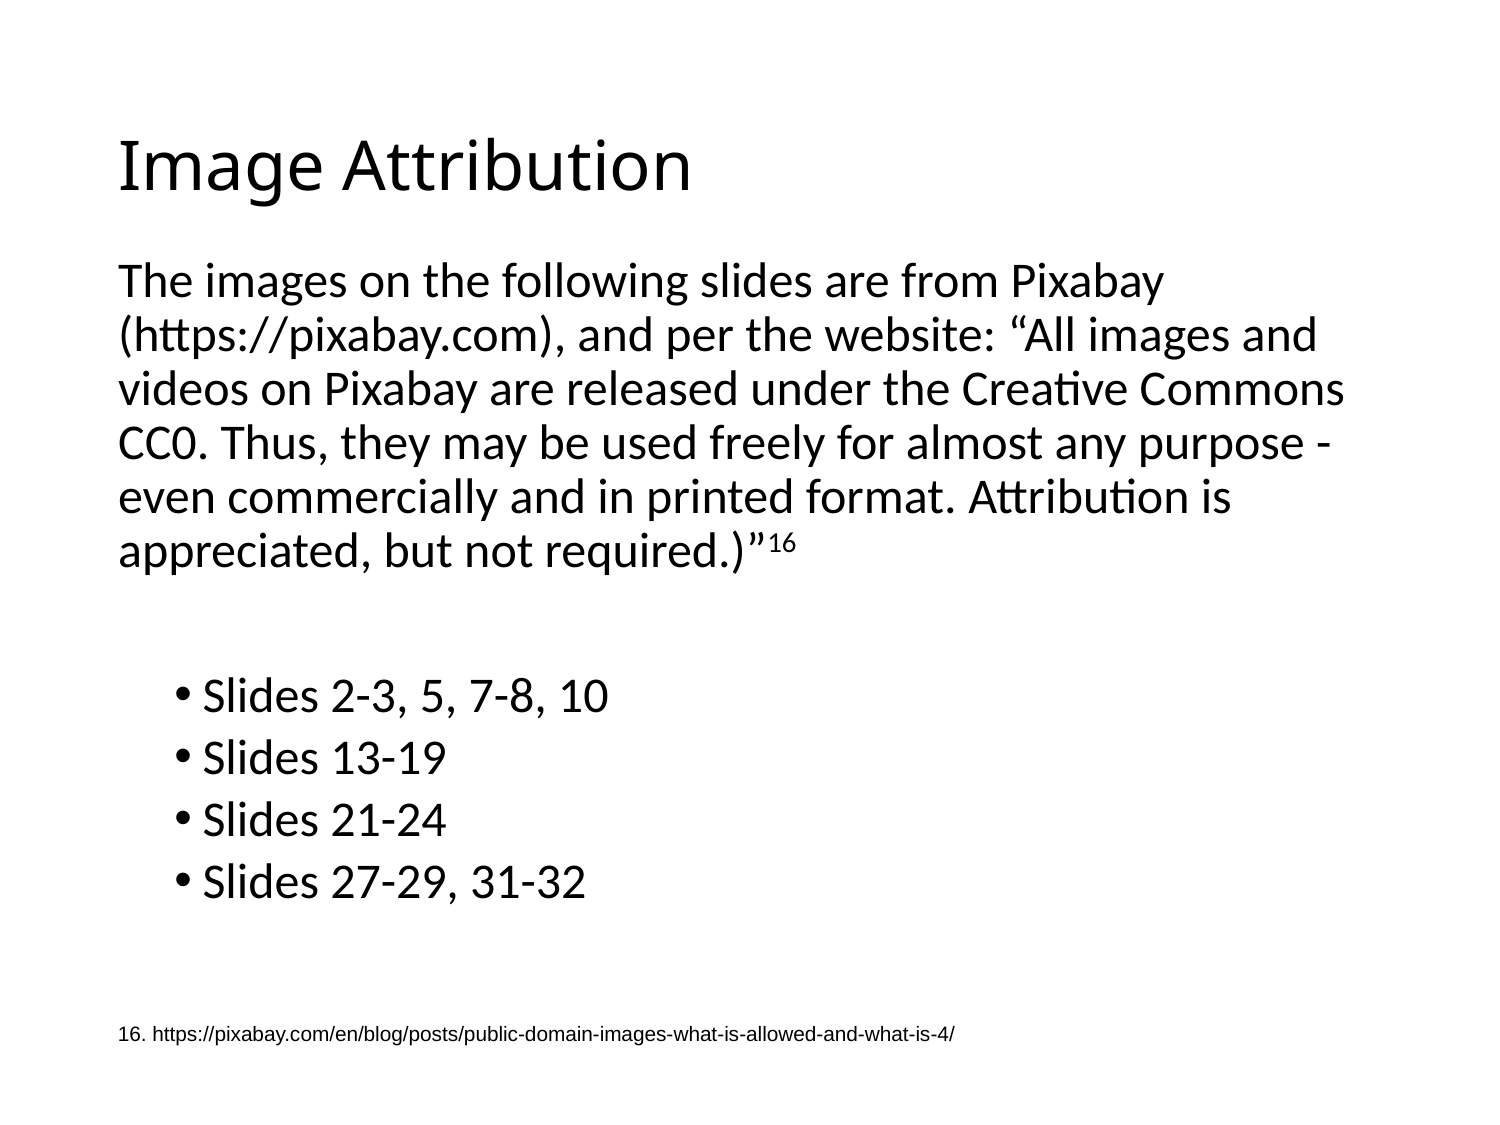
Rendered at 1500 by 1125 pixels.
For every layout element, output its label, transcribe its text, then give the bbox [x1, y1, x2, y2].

list The images on the following slides are from Pixabay (https://pixabay.com), and per the website: “All images and videos on Pixabay are released under the Creative Commons CC0. Thus, they may be used freely for almost any purpose - even commercially and in printed format. Attribution is appreciated, but not required.)”16 Slides 2-3, 5, 7-8, 10 Slides 13-19 Slides 21-24 Slides 27-29, 31-32 [102, 246, 1398, 1014]
text_box 16. https://pixabay.com/en/blog/posts/public-domain-images-what-is-allowed-and-what-is-4/ [103, 1013, 1280, 1053]
title Image Attribution [102, 59, 1398, 246]
